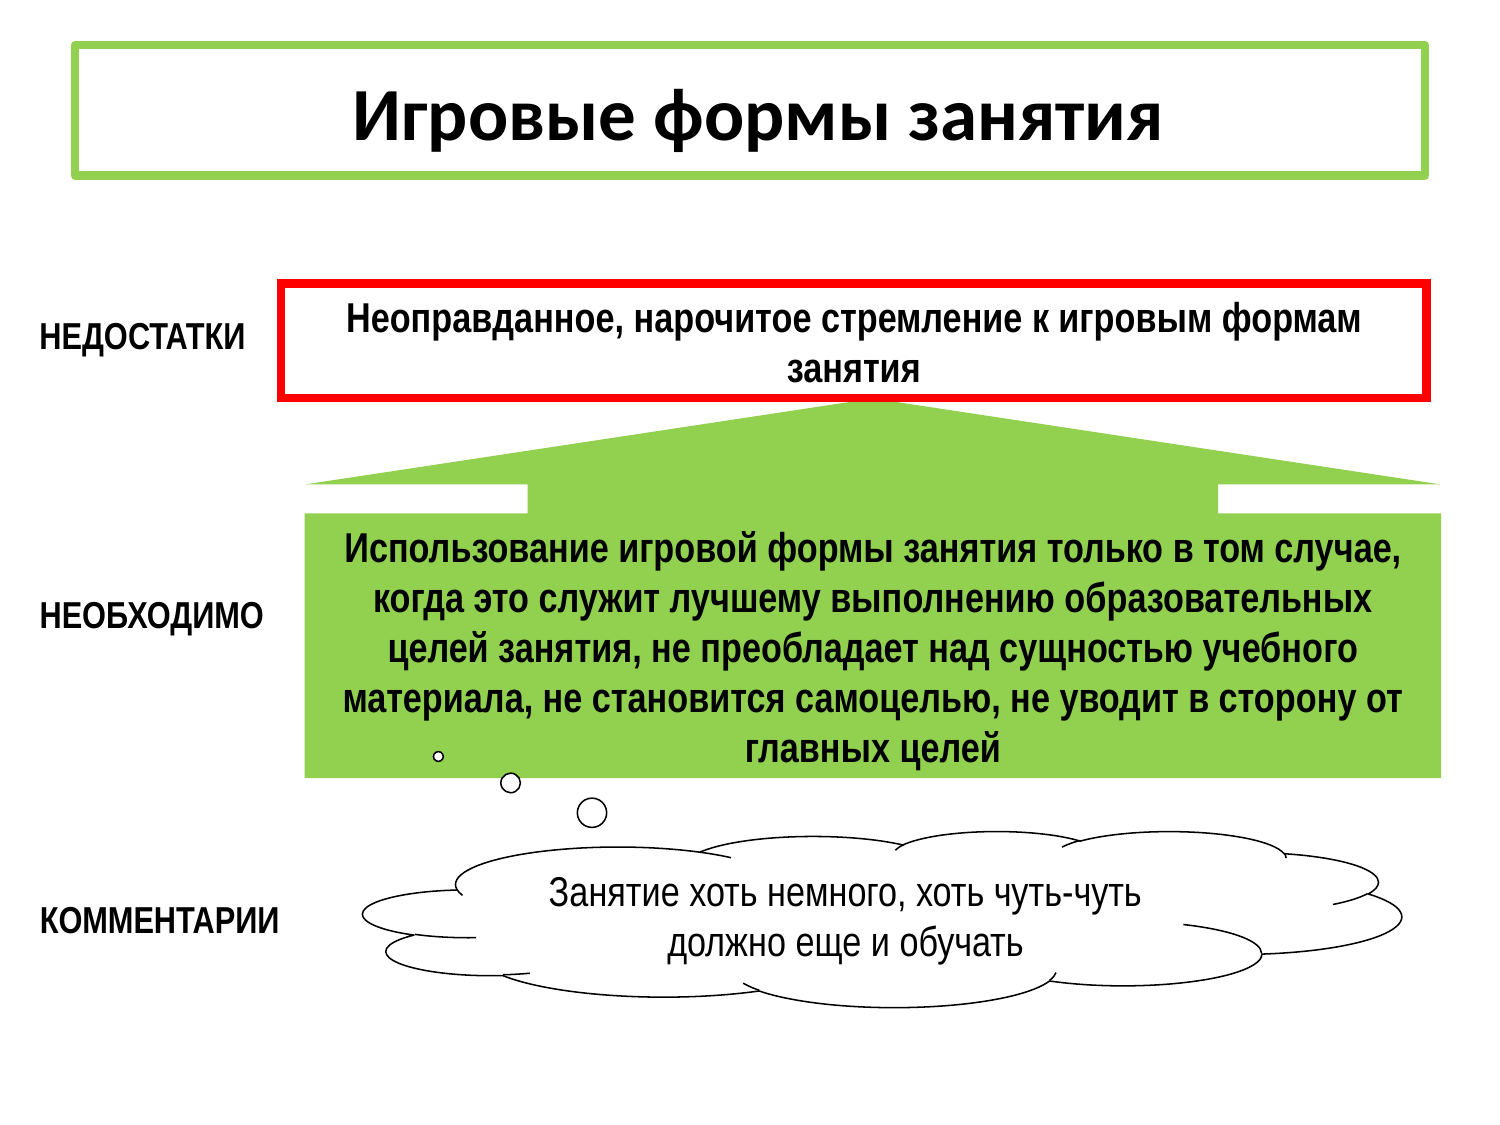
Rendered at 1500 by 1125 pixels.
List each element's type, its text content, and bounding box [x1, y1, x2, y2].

text_box Использование игровой формы занятия только в том случае, когда это служит лучшему выполнению образовательных целей занятия, не преобладает над сущностью учебного материала, не становится самоцелью, не уводит в сторону от главных целей [304, 399, 1442, 779]
text_box Неоправданное, нарочитое стремление к игровым формам занятия [281, 283, 1427, 399]
text_box Занятие хоть немного, хоть чуть-чуть должно еще и обучать [362, 831, 1402, 1008]
text_box НЕДОСТАТКИ [24, 304, 266, 365]
text_box НЕОБХОДИМО [24, 583, 282, 644]
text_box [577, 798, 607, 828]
text_box КОММЕНТАРИИ [24, 888, 297, 949]
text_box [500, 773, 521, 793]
text_box Игровые формы занятия [75, 45, 1425, 176]
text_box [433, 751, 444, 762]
